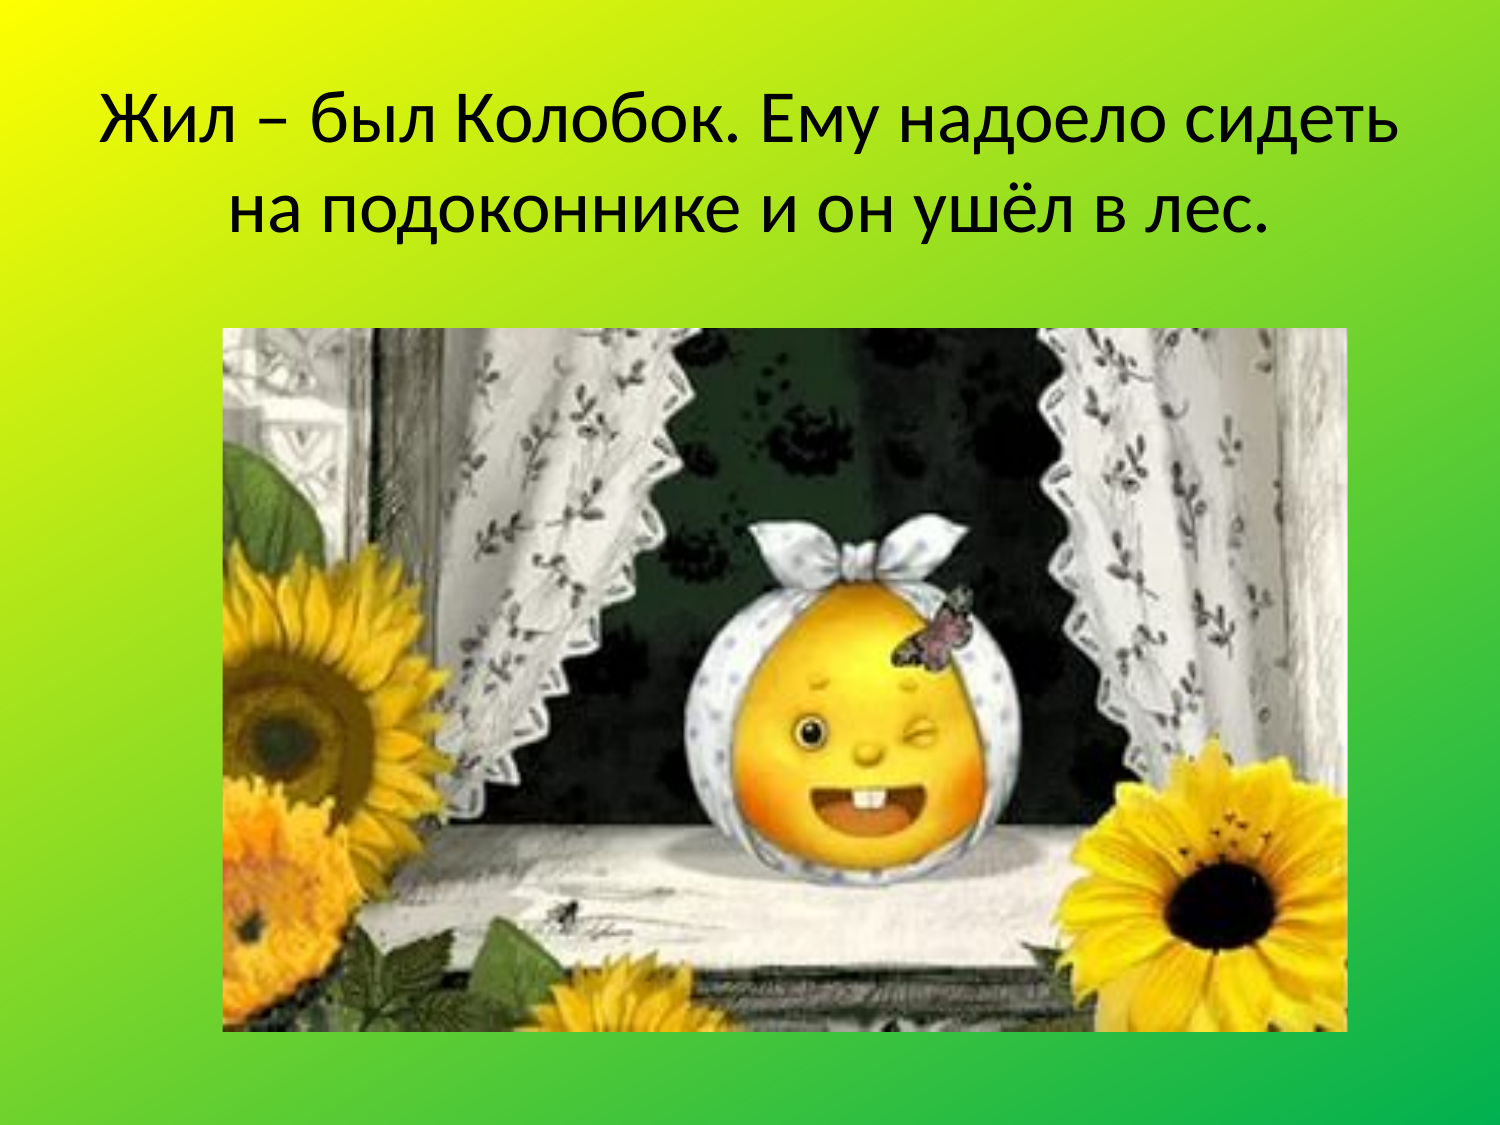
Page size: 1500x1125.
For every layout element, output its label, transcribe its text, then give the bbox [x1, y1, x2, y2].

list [222, 327, 1348, 1032]
title Жил – был Колобок. Ему надоело сидеть на подоконнике и он ушёл в лес. [75, 45, 1425, 270]
